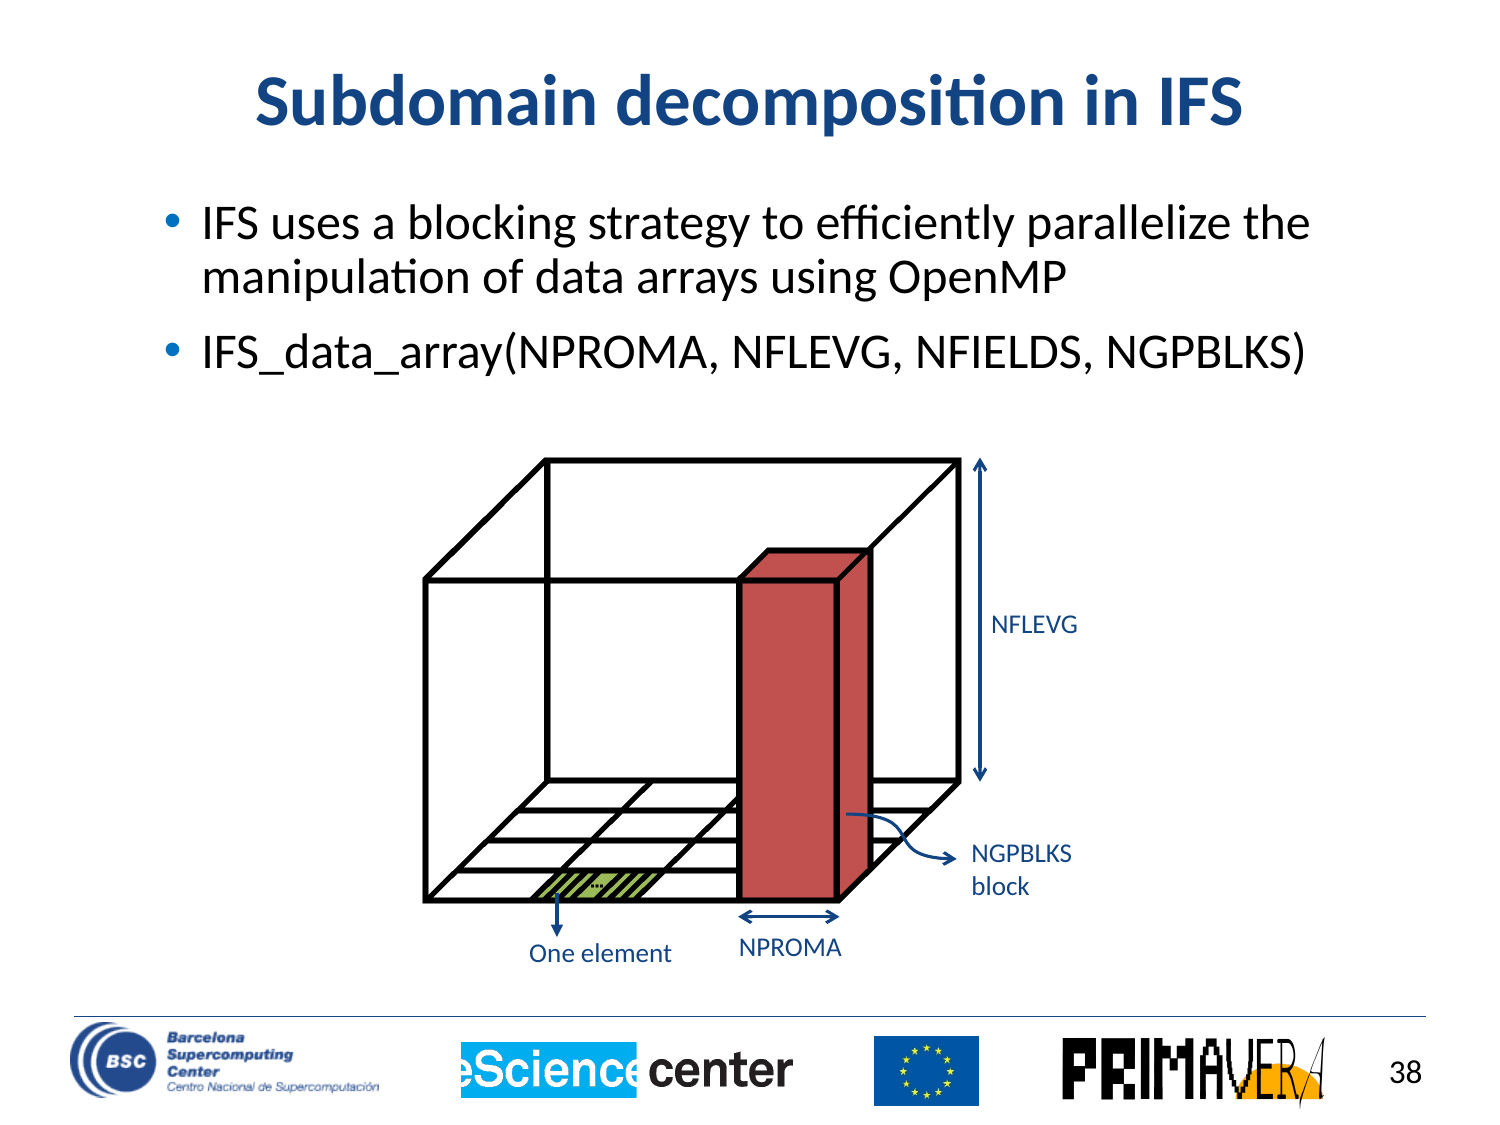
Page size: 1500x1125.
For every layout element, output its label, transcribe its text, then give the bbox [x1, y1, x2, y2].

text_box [389, 444, 1111, 976]
list IFS uses a blocking strategy to efficiently parallelize the manipulation of data arrays using OpenMP IFS_data_array(NPROMA, NFLEVG, NFIELDS, NGPBLKS) [140, 166, 1360, 1006]
title Subdomain decomposition in IFS [192, 45, 1308, 159]
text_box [73, 1016, 1438, 1109]
